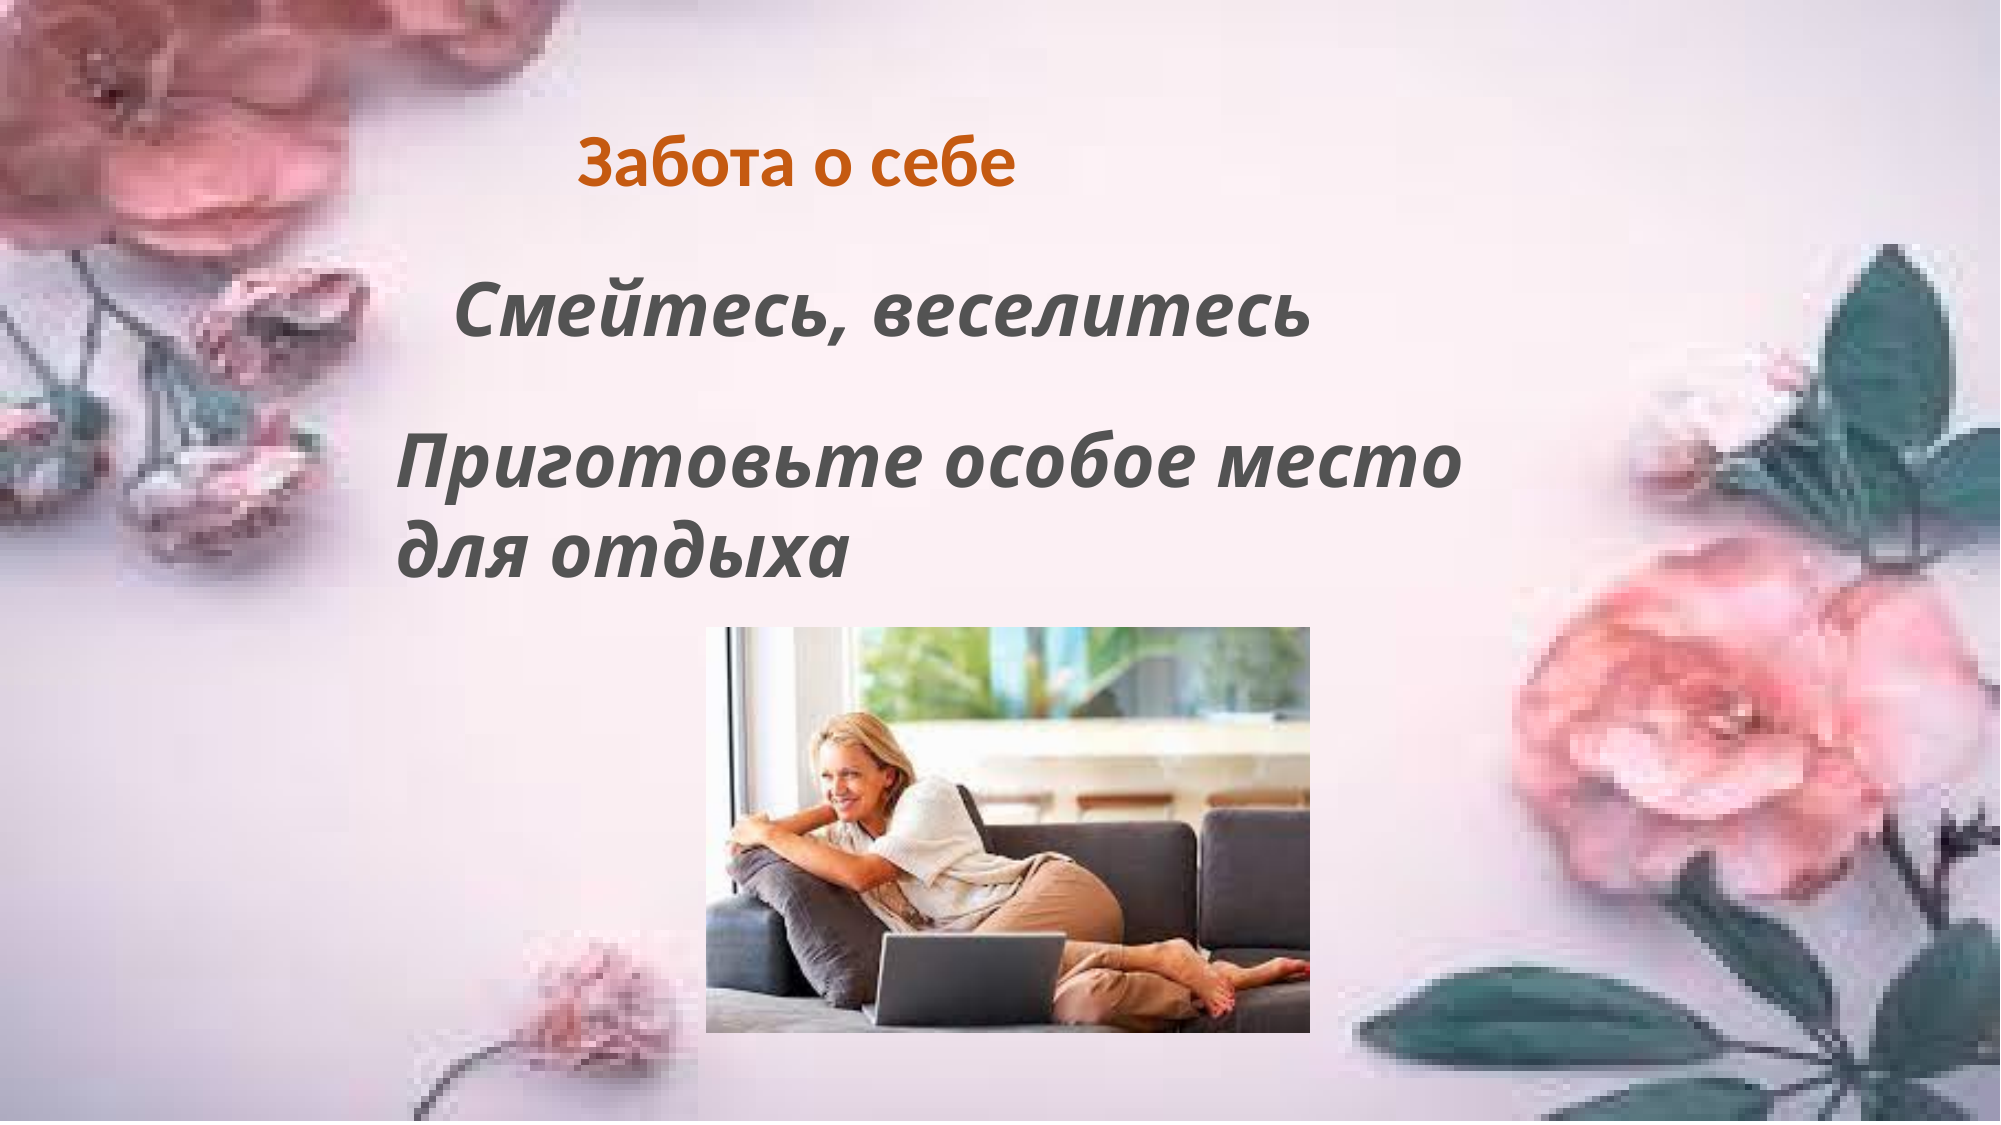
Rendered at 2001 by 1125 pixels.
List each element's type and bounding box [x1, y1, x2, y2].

picture [706, 627, 1310, 1033]
list [0, 0, 2000, 1121]
